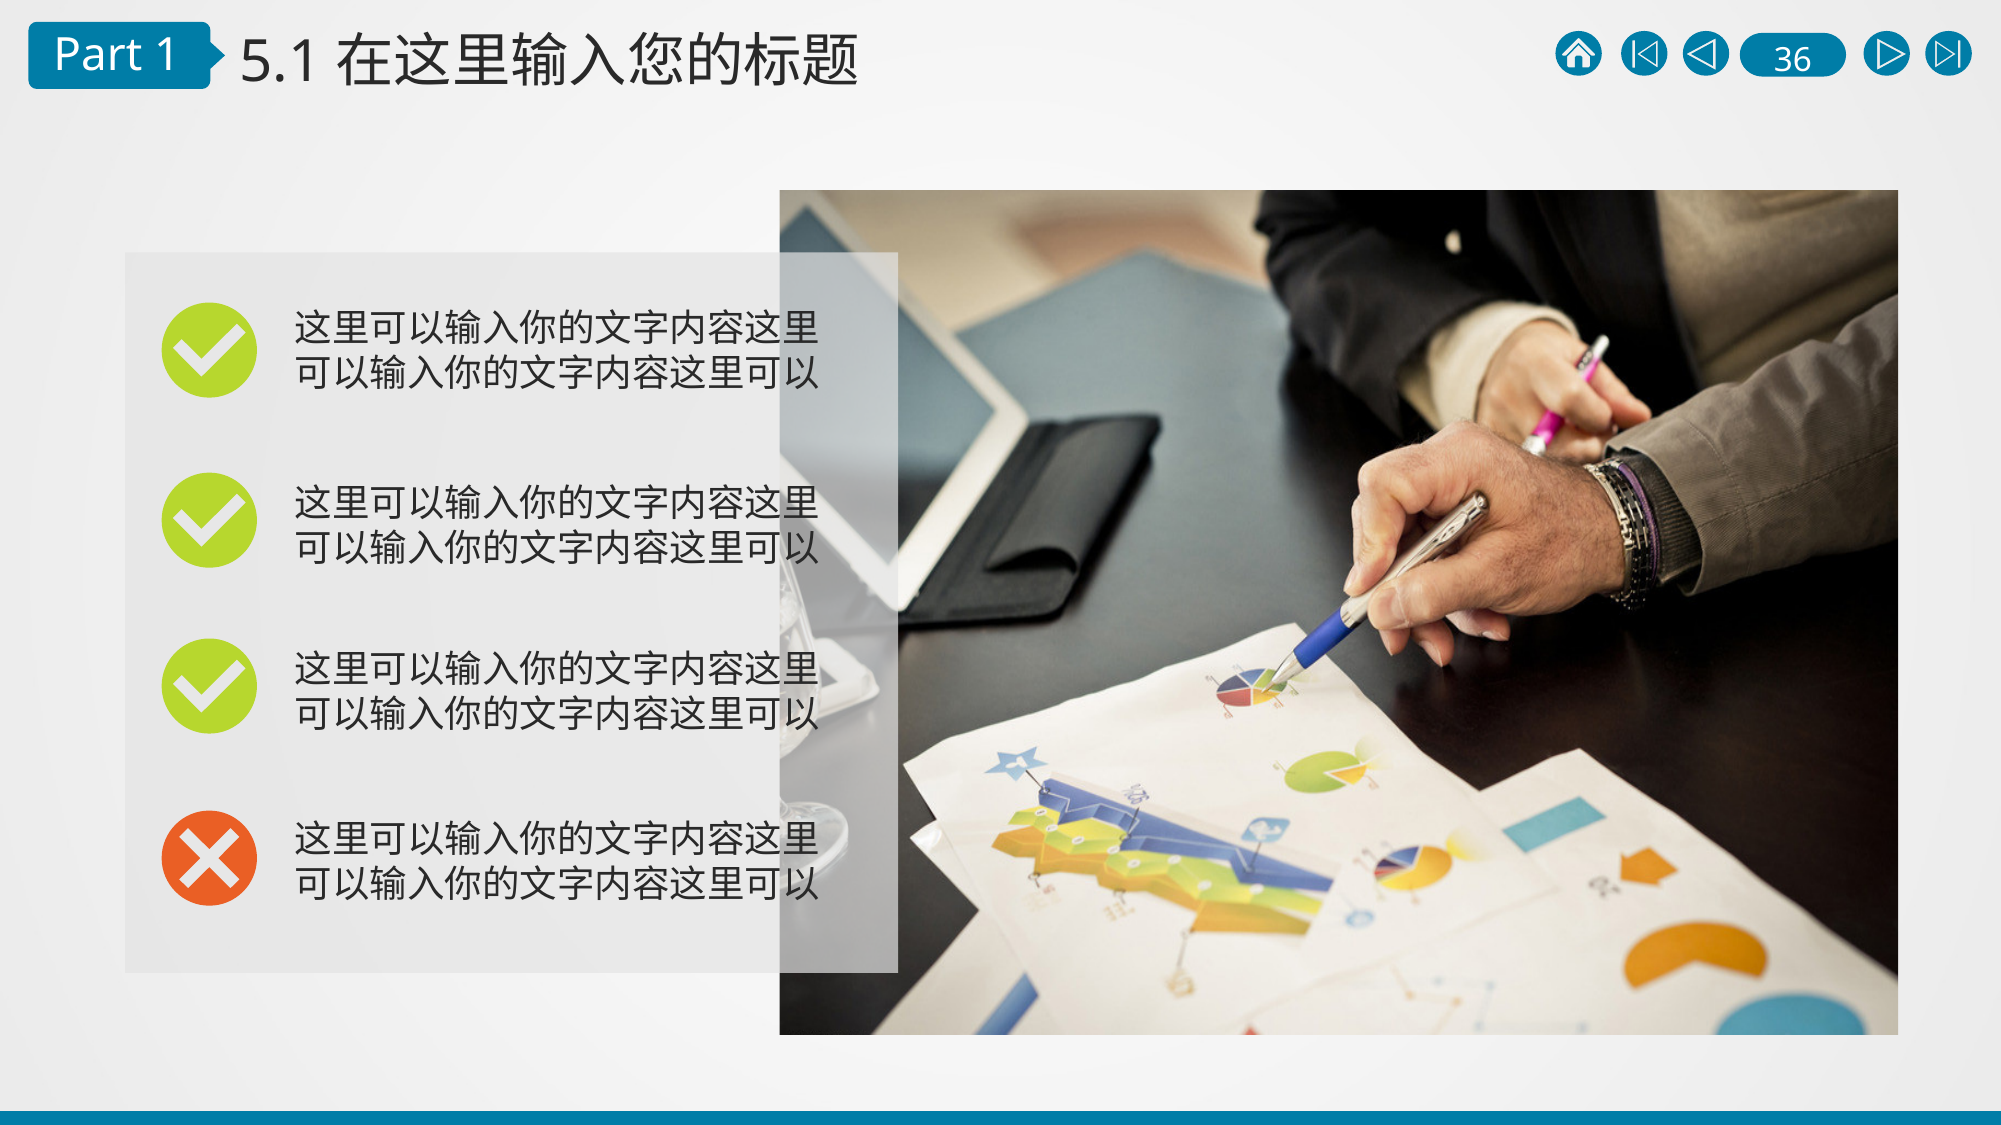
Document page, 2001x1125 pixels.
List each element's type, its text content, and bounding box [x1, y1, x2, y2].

text_box [779, 190, 1899, 1035]
text_box 5.1在这里输入您的标题 [225, 15, 875, 101]
text_box 这里可以输入你的文字内容这里可以输入你的文字内容这里可以 [279, 807, 847, 913]
text_box 这里可以输入你的文字内容这里可以输入你的文字内容这里可以 [279, 297, 847, 402]
text_box 这里可以输入你的文字内容这里可以输入你的文字内容这里可以 [279, 637, 847, 743]
text_box Part 1 [38, 17, 196, 87]
text_box [161, 472, 257, 568]
text_box [161, 810, 257, 906]
text_box [161, 638, 257, 734]
text_box [161, 302, 257, 398]
text_box [125, 252, 899, 973]
picture [0, 0, 2001, 1110]
text_box 这里可以输入你的文字内容这里可以输入你的文字内容这里可以 [279, 471, 847, 577]
text_box [28, 21, 225, 89]
